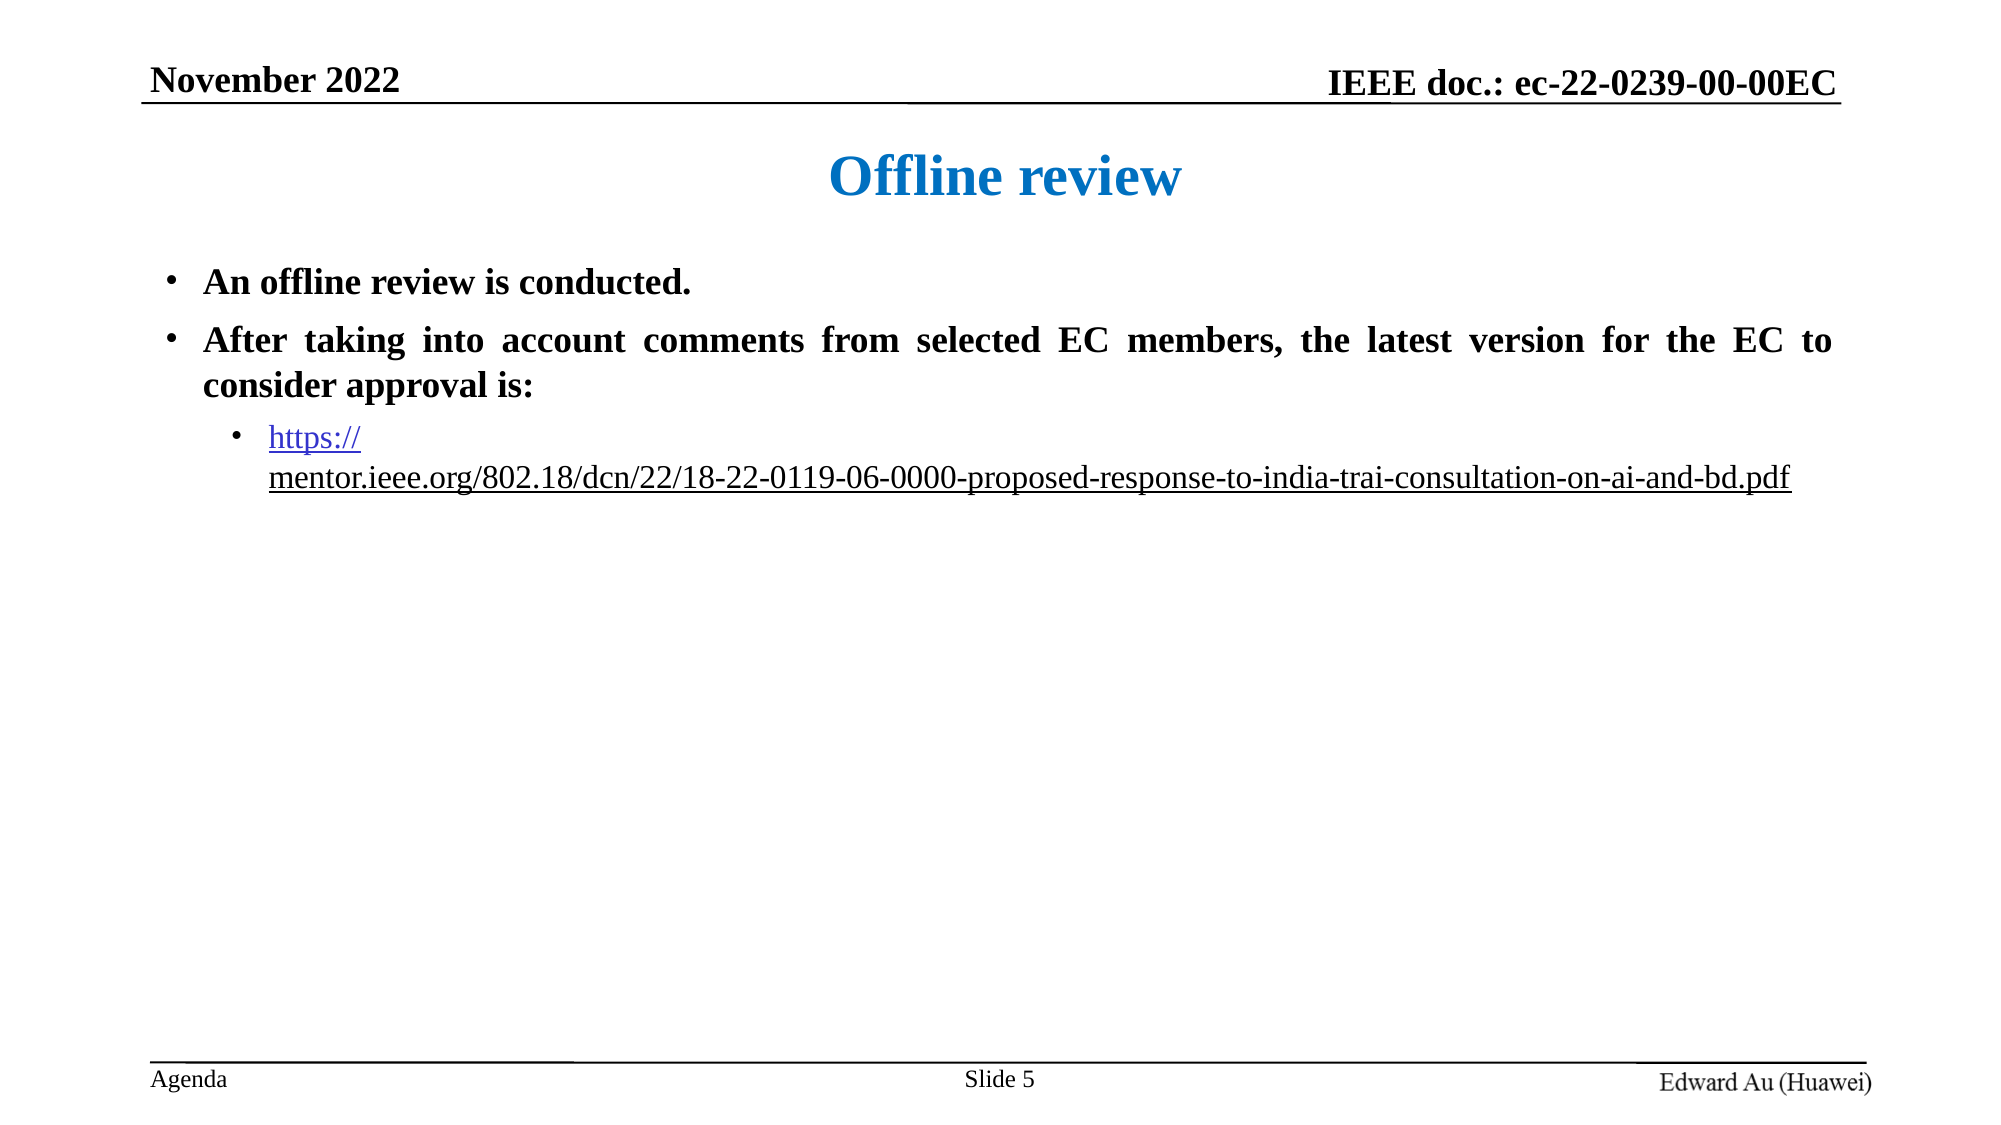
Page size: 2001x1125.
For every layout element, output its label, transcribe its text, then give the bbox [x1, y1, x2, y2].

picture [1174, 1058, 1887, 1113]
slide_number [149, 54, 651, 101]
list An offline review is conducted. After taking into account comments from selected EC members, the latest version for the EC to consider approval is: https://mentor.ieee.org/802.18/dcn/22/18-22-0119-06-0000-proposed-response-to-india-trai-consultation-on-ai-and-bd.pdf [149, 249, 1869, 925]
slide_number Slide 5 [933, 1061, 1067, 1123]
title Offline review [162, 99, 1864, 246]
